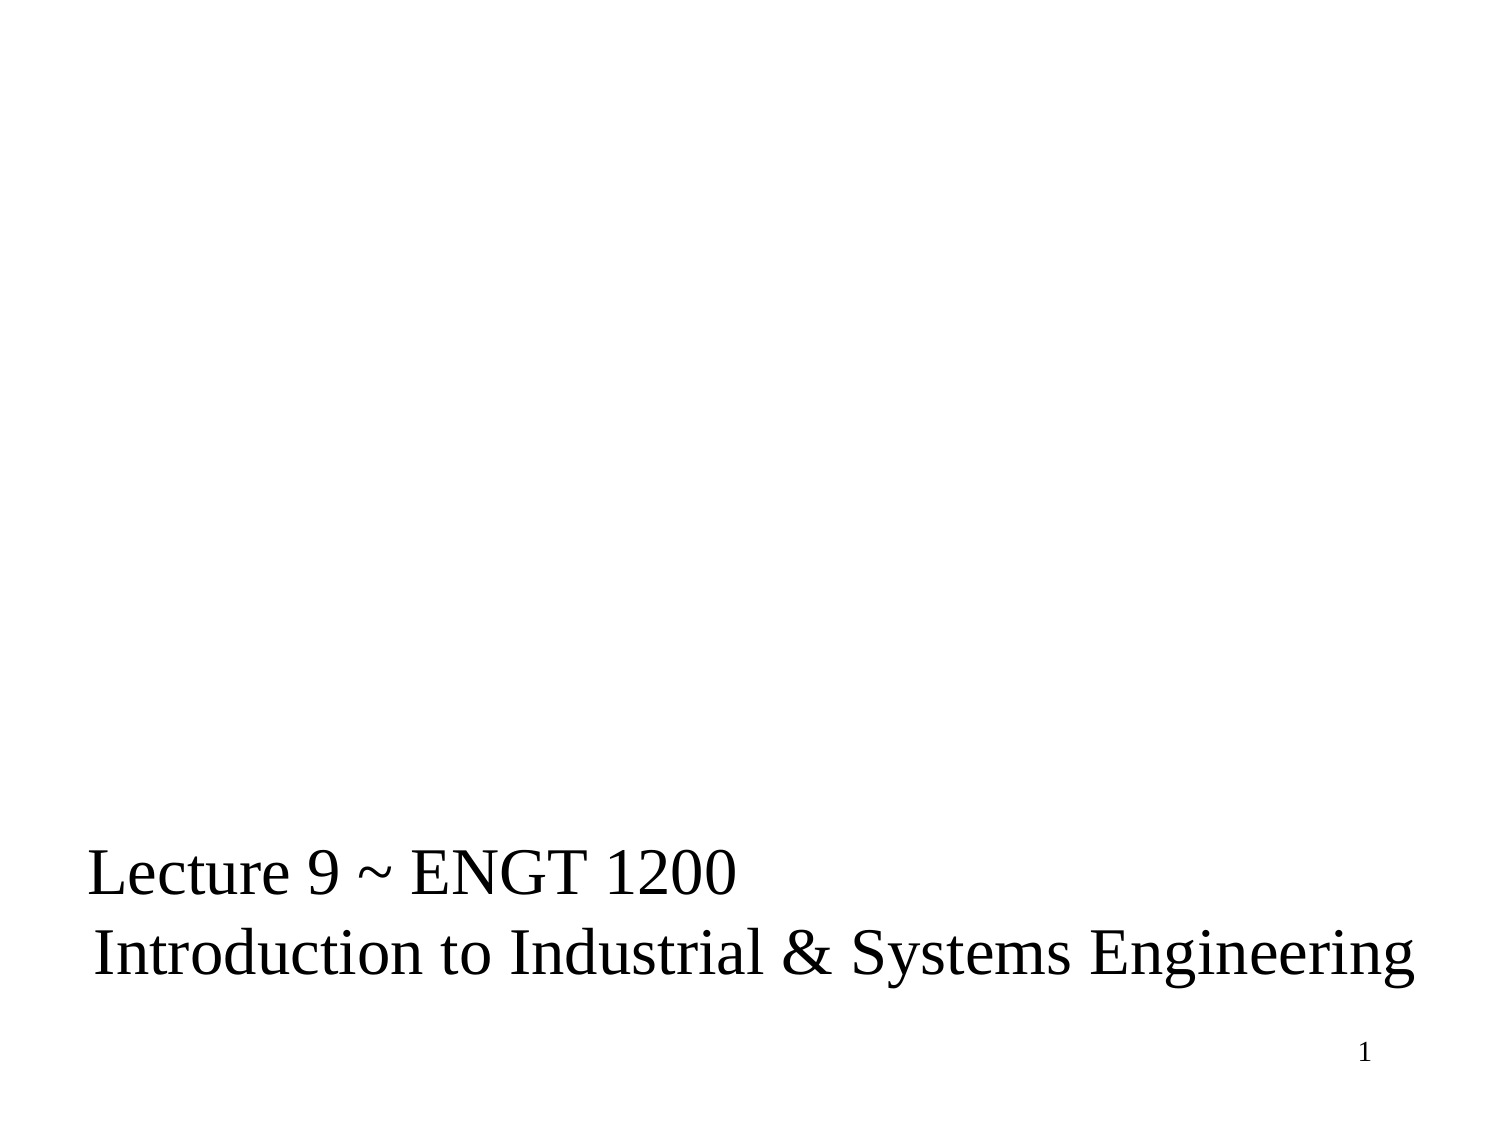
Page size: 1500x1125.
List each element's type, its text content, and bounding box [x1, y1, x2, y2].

slide_number 1 [1074, 1025, 1388, 1100]
text_box Lecture 9 ~ ENGT 1200 Introduction to Industrial & Systems Engineering [37, 820, 1475, 996]
